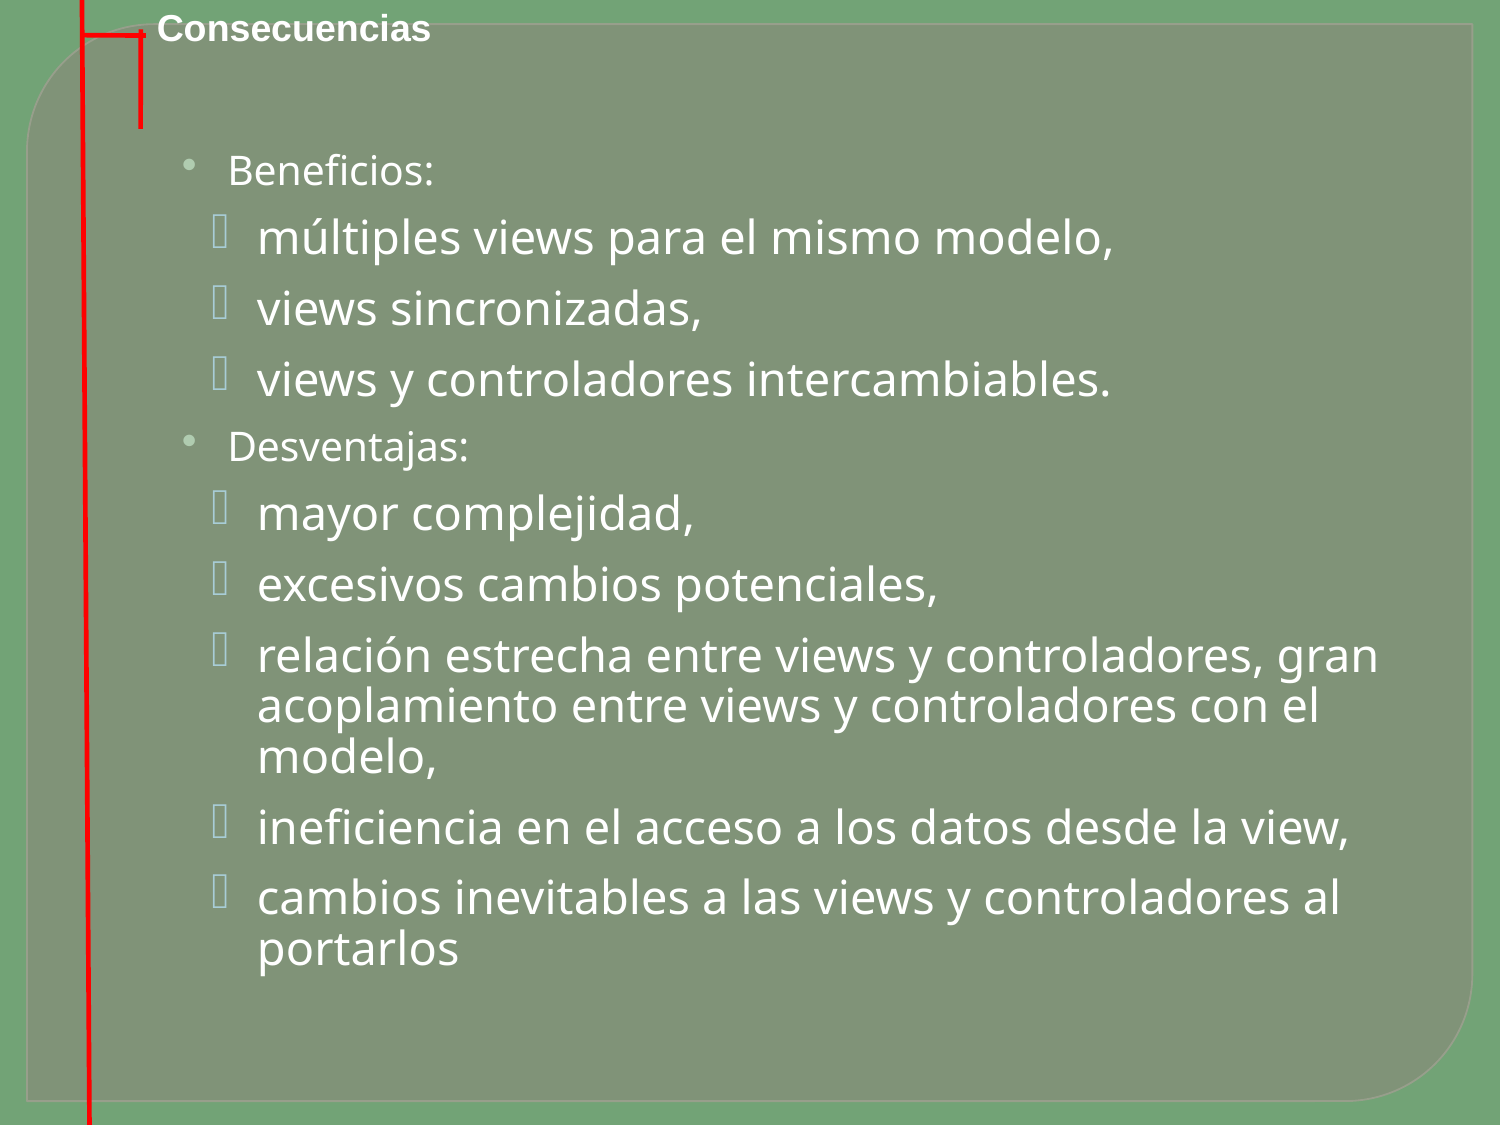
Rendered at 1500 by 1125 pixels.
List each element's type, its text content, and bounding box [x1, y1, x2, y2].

text_box Consecuencias [142, 0, 447, 58]
list Beneficios: múltiples views para el mismo modelo, views sincronizadas, views y controladores intercambiables. Desventajas: mayor complejidad, excesivos cambios potenciales, relación estrecha entre views y controladores, gran acoplamiento entre views y controladores con el modelo, ineficiencia en el acceso a los datos desde la view, cambios inevitables a las views y controladores al portarlos [93, 93, 1407, 990]
